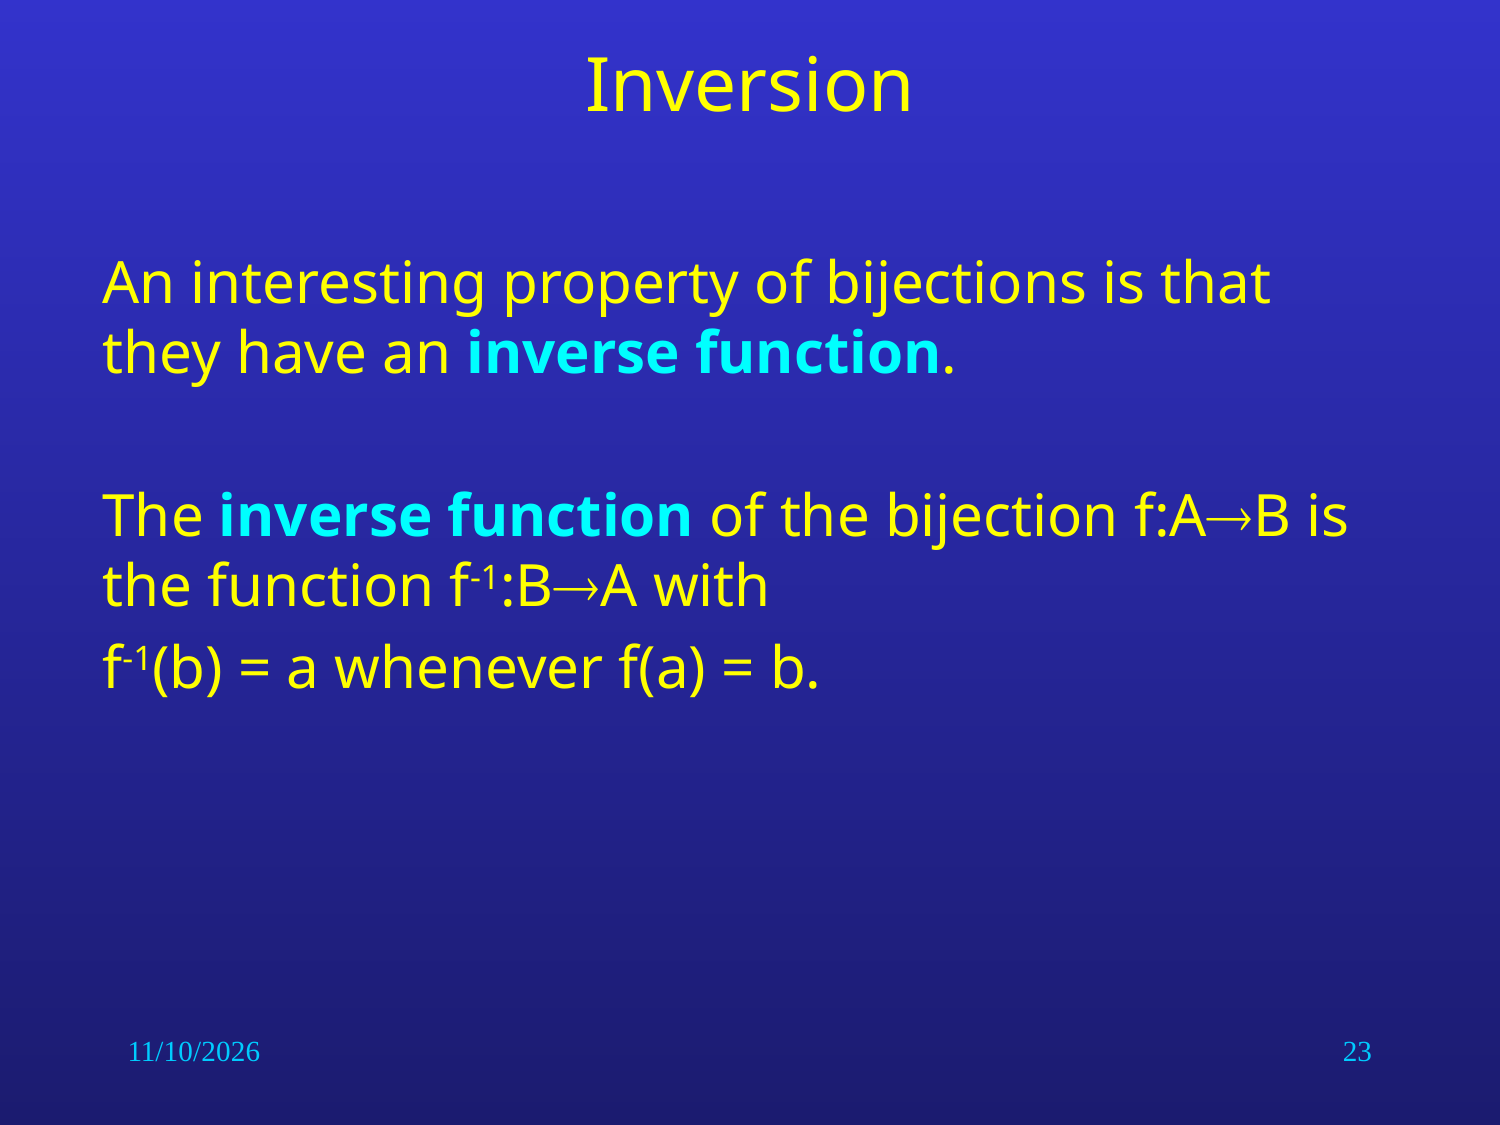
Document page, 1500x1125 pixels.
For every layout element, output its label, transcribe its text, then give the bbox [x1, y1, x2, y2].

list An interesting property of bijections is that they have an inverse function. The inverse function of the bijection f:AB is the function f-1:BA with f-1(b) = a whenever f(a) = b. [87, 237, 1388, 988]
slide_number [112, 1025, 425, 1100]
title Inversion [112, 24, 1388, 138]
slide_number 23 [1074, 1025, 1388, 1100]
